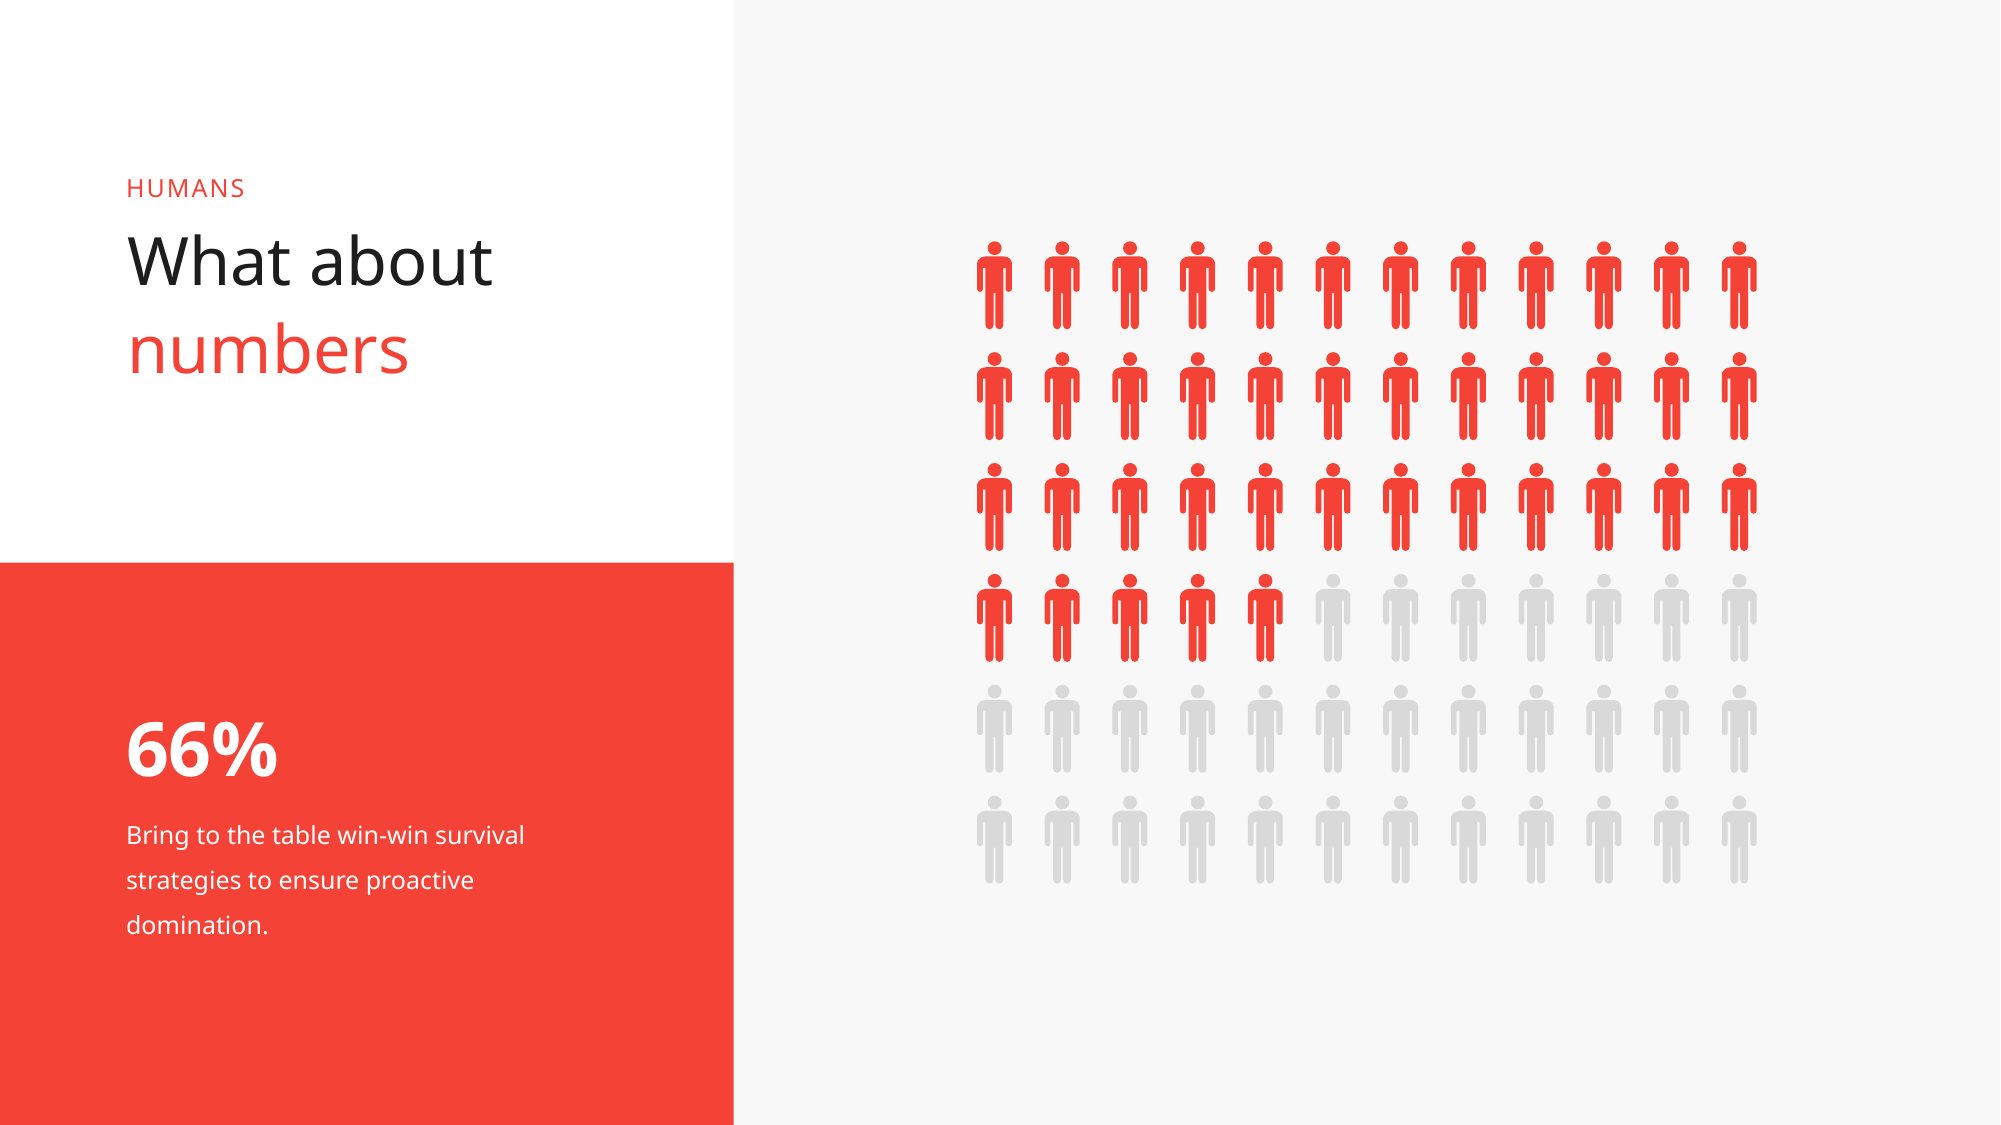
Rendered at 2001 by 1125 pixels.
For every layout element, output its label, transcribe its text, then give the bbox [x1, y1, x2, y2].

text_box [1721, 241, 1757, 330]
text_box [733, 0, 2000, 1125]
text_box What about numbers [127, 211, 734, 388]
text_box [1180, 462, 1215, 552]
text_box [976, 573, 1012, 662]
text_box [1518, 462, 1554, 552]
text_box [1112, 795, 1148, 884]
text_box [1383, 462, 1419, 552]
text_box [1180, 684, 1215, 773]
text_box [1721, 462, 1757, 552]
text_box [1518, 352, 1554, 441]
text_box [1586, 462, 1622, 552]
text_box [1247, 352, 1283, 441]
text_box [1654, 241, 1689, 330]
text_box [1654, 573, 1689, 662]
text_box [1518, 684, 1554, 773]
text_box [1586, 573, 1622, 662]
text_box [1518, 795, 1554, 884]
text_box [1654, 352, 1689, 441]
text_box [1721, 573, 1757, 662]
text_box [1315, 241, 1351, 330]
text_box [1247, 795, 1283, 884]
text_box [1180, 795, 1215, 884]
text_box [1586, 241, 1622, 330]
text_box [1654, 795, 1689, 884]
text_box HUMANS [126, 178, 379, 203]
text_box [1112, 241, 1148, 330]
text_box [1383, 795, 1419, 884]
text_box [1044, 352, 1080, 441]
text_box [1586, 352, 1622, 441]
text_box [1586, 795, 1622, 884]
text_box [1721, 684, 1757, 773]
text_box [1721, 352, 1757, 441]
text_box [1180, 573, 1215, 662]
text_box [1112, 684, 1148, 773]
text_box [1247, 684, 1283, 773]
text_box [1044, 462, 1080, 552]
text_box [1247, 573, 1283, 662]
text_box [1383, 352, 1419, 441]
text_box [1315, 352, 1351, 441]
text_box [1586, 684, 1622, 773]
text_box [1180, 241, 1215, 330]
text_box [0, 561, 735, 1125]
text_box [1044, 795, 1080, 884]
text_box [976, 241, 1012, 330]
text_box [1450, 462, 1486, 552]
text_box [1450, 573, 1486, 662]
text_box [1654, 684, 1689, 773]
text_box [1315, 462, 1351, 552]
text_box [976, 352, 1012, 441]
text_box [1450, 684, 1486, 773]
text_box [1044, 684, 1080, 773]
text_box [1044, 573, 1080, 662]
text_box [1112, 462, 1148, 552]
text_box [1654, 462, 1689, 552]
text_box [1383, 241, 1419, 330]
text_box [1247, 462, 1283, 552]
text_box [1518, 241, 1554, 330]
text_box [1383, 573, 1419, 662]
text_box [1180, 352, 1215, 441]
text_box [1315, 684, 1351, 773]
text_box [1044, 241, 1080, 330]
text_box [976, 462, 1012, 552]
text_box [1518, 573, 1554, 662]
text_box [976, 684, 1012, 773]
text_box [1721, 795, 1757, 884]
text_box 66% [126, 656, 606, 792]
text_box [976, 795, 1012, 884]
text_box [1315, 573, 1351, 662]
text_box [1450, 241, 1486, 330]
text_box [1383, 684, 1419, 773]
text_box Bring to the table win-win survival strategies to ensure proactive domination. [126, 804, 560, 940]
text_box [1112, 352, 1148, 441]
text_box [1247, 241, 1283, 330]
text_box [1450, 352, 1486, 441]
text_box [1315, 795, 1351, 884]
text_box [1450, 795, 1486, 884]
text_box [1112, 573, 1148, 662]
